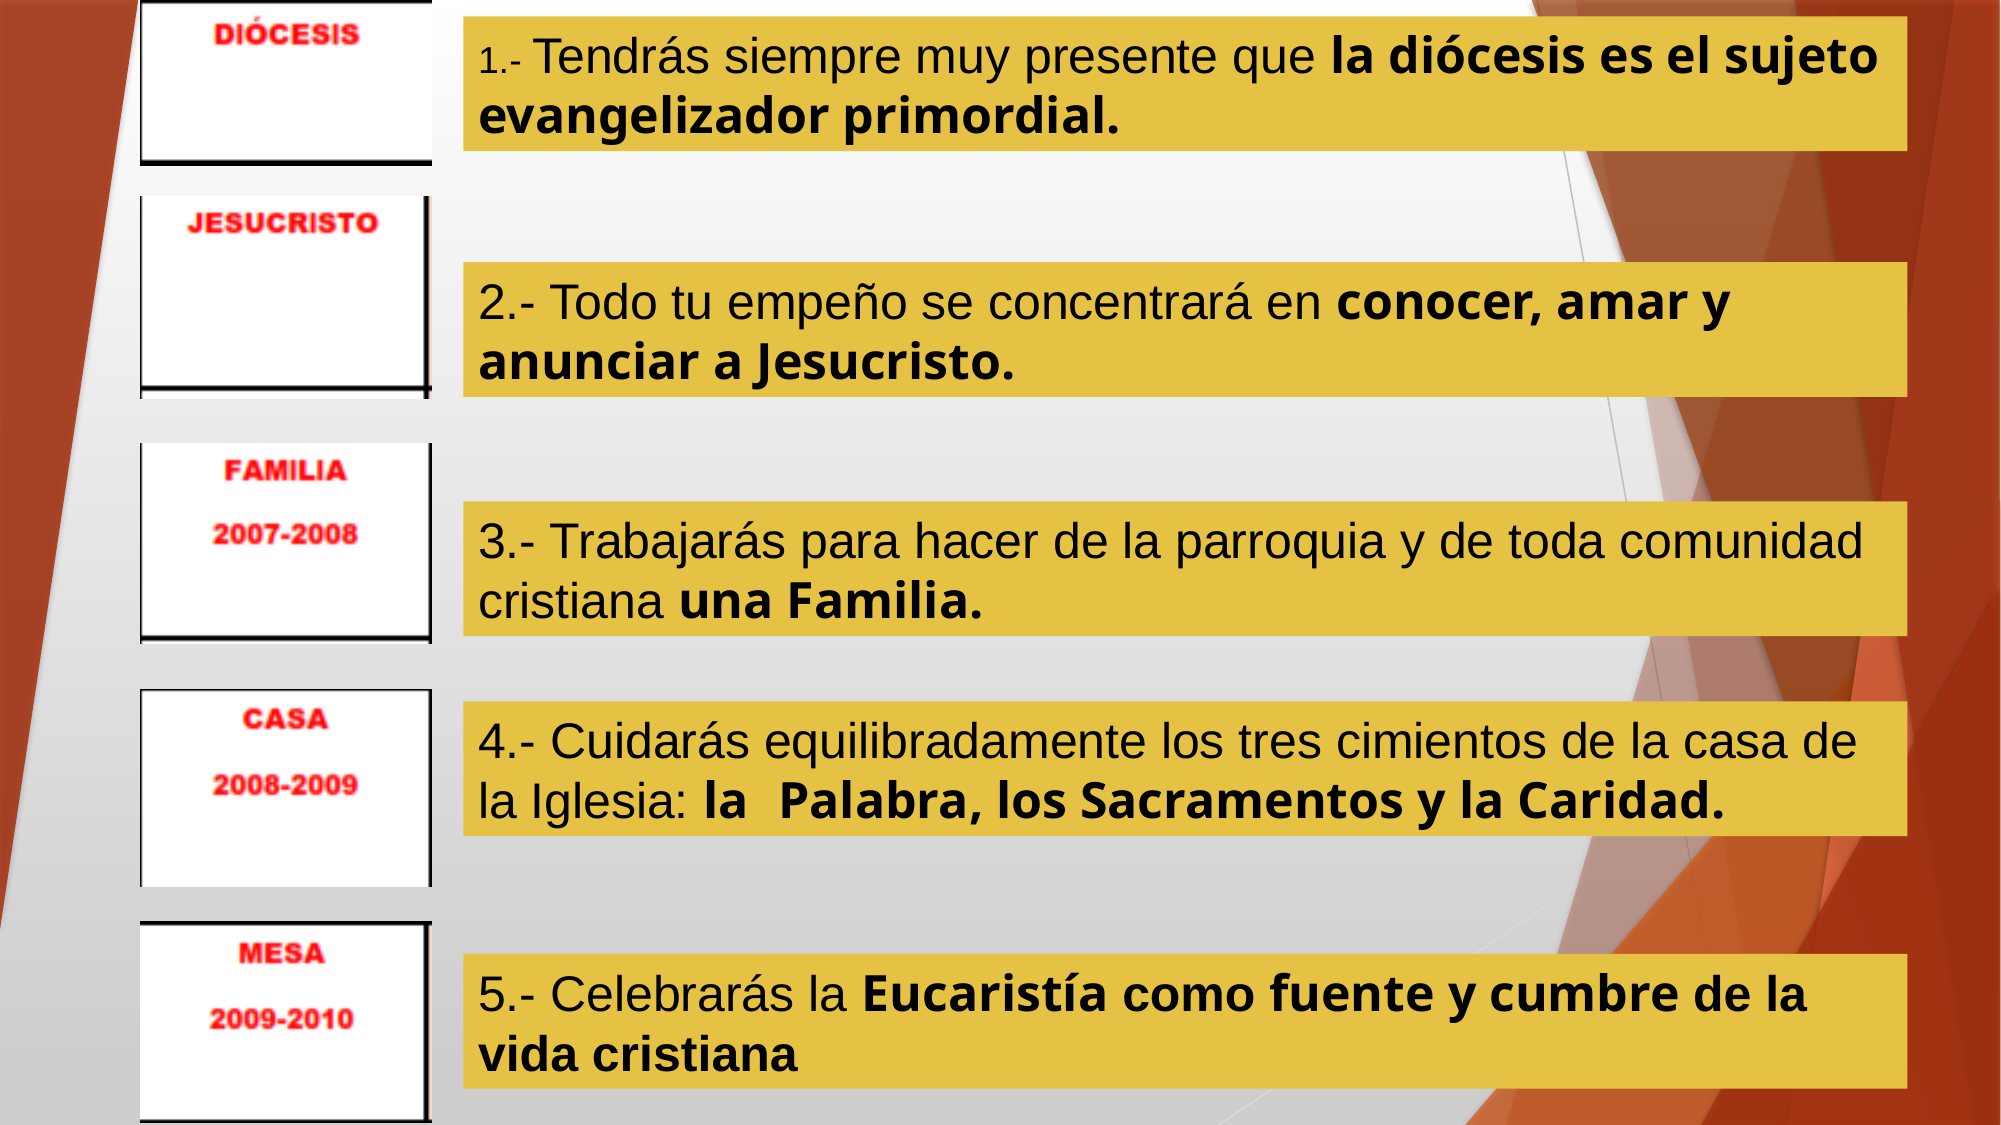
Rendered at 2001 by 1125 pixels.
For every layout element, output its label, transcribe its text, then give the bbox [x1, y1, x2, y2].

picture [140, 0, 432, 167]
text_box 4.- Cuidarás equilibradamente los tres cimientos de la casa de la Iglesia: la Palabra, los Sacramentos y la Caridad. [463, 701, 1908, 837]
text_box 1.- Tendrás siempre muy presente que la diócesis es el sujeto evangelizador primordial. [463, 16, 1908, 152]
picture [140, 921, 432, 1123]
picture [140, 196, 432, 399]
picture [140, 688, 432, 888]
picture [140, 443, 432, 645]
text_box 2.- Todo tu empeño se concentrará en conocer, amar y anunciar a Jesucristo. [463, 262, 1908, 397]
text_box 3.- Trabajarás para hacer de la parroquia y de toda comunidad cristiana una Familia. [463, 501, 1908, 637]
text_box 5.- Celebrarás la Eucaristía como fuente y cumbre de la vida cristiana [463, 953, 1908, 1089]
